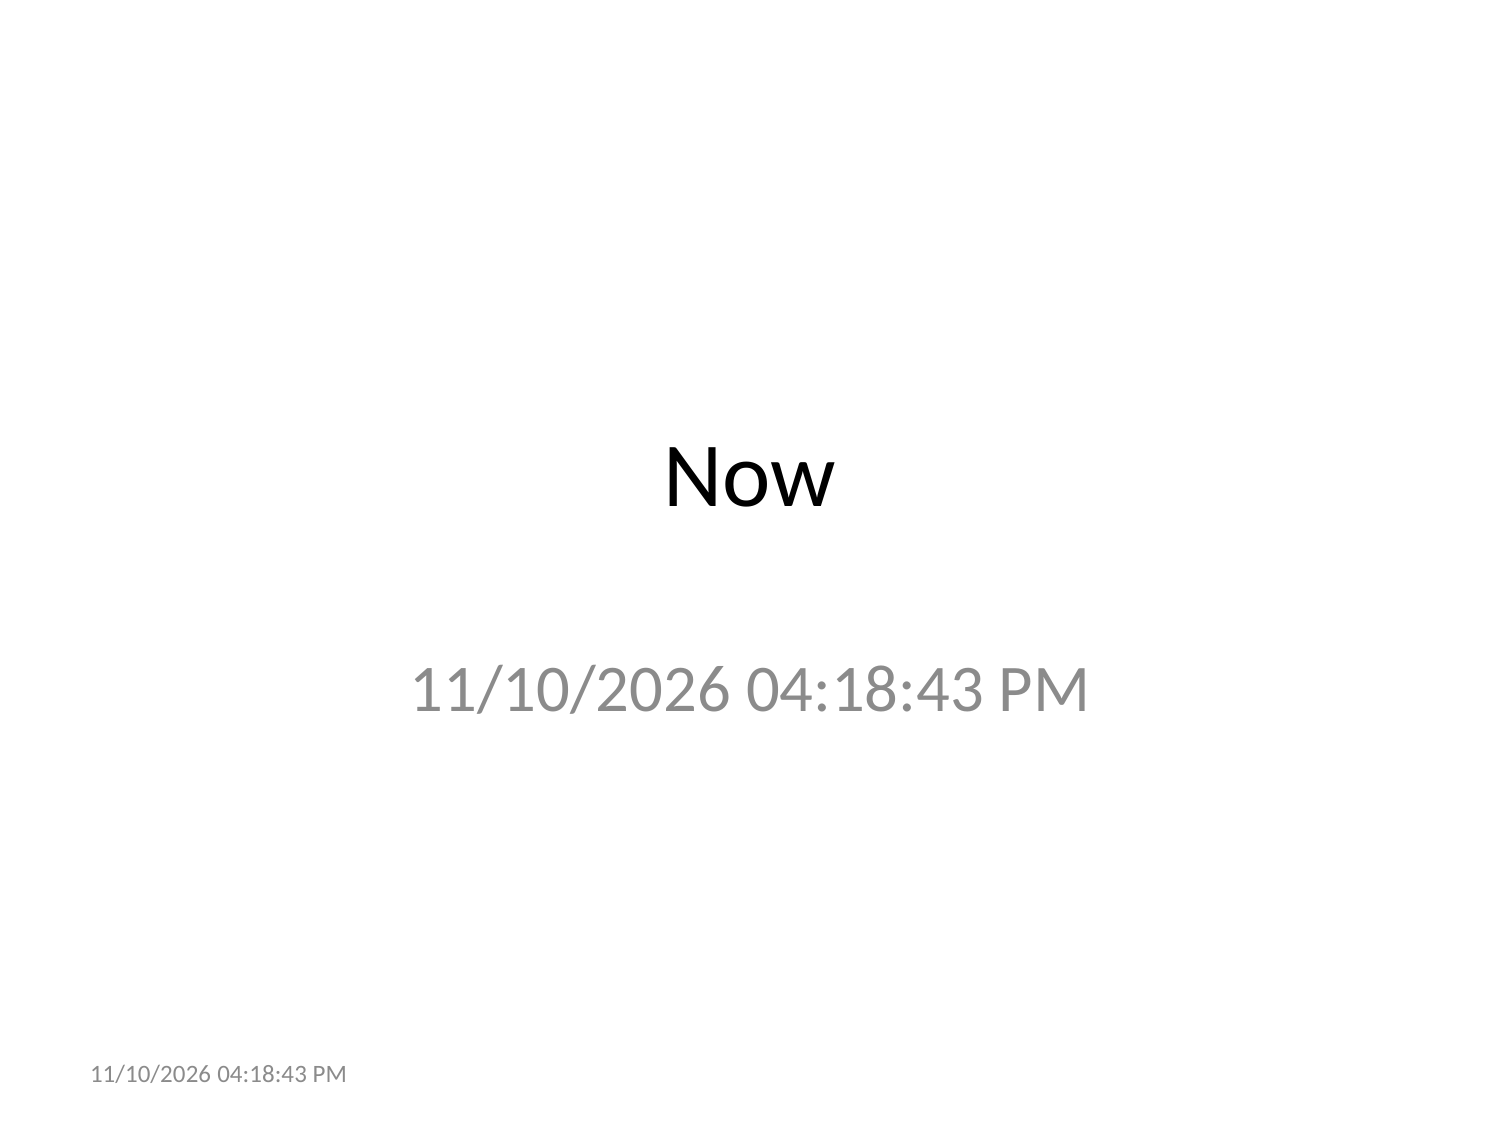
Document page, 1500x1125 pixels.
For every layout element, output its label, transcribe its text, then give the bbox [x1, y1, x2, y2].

title Now [112, 349, 1388, 591]
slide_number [75, 1042, 425, 1103]
subtitle 2011-12-19 10:20:04 AM [225, 637, 1275, 925]
